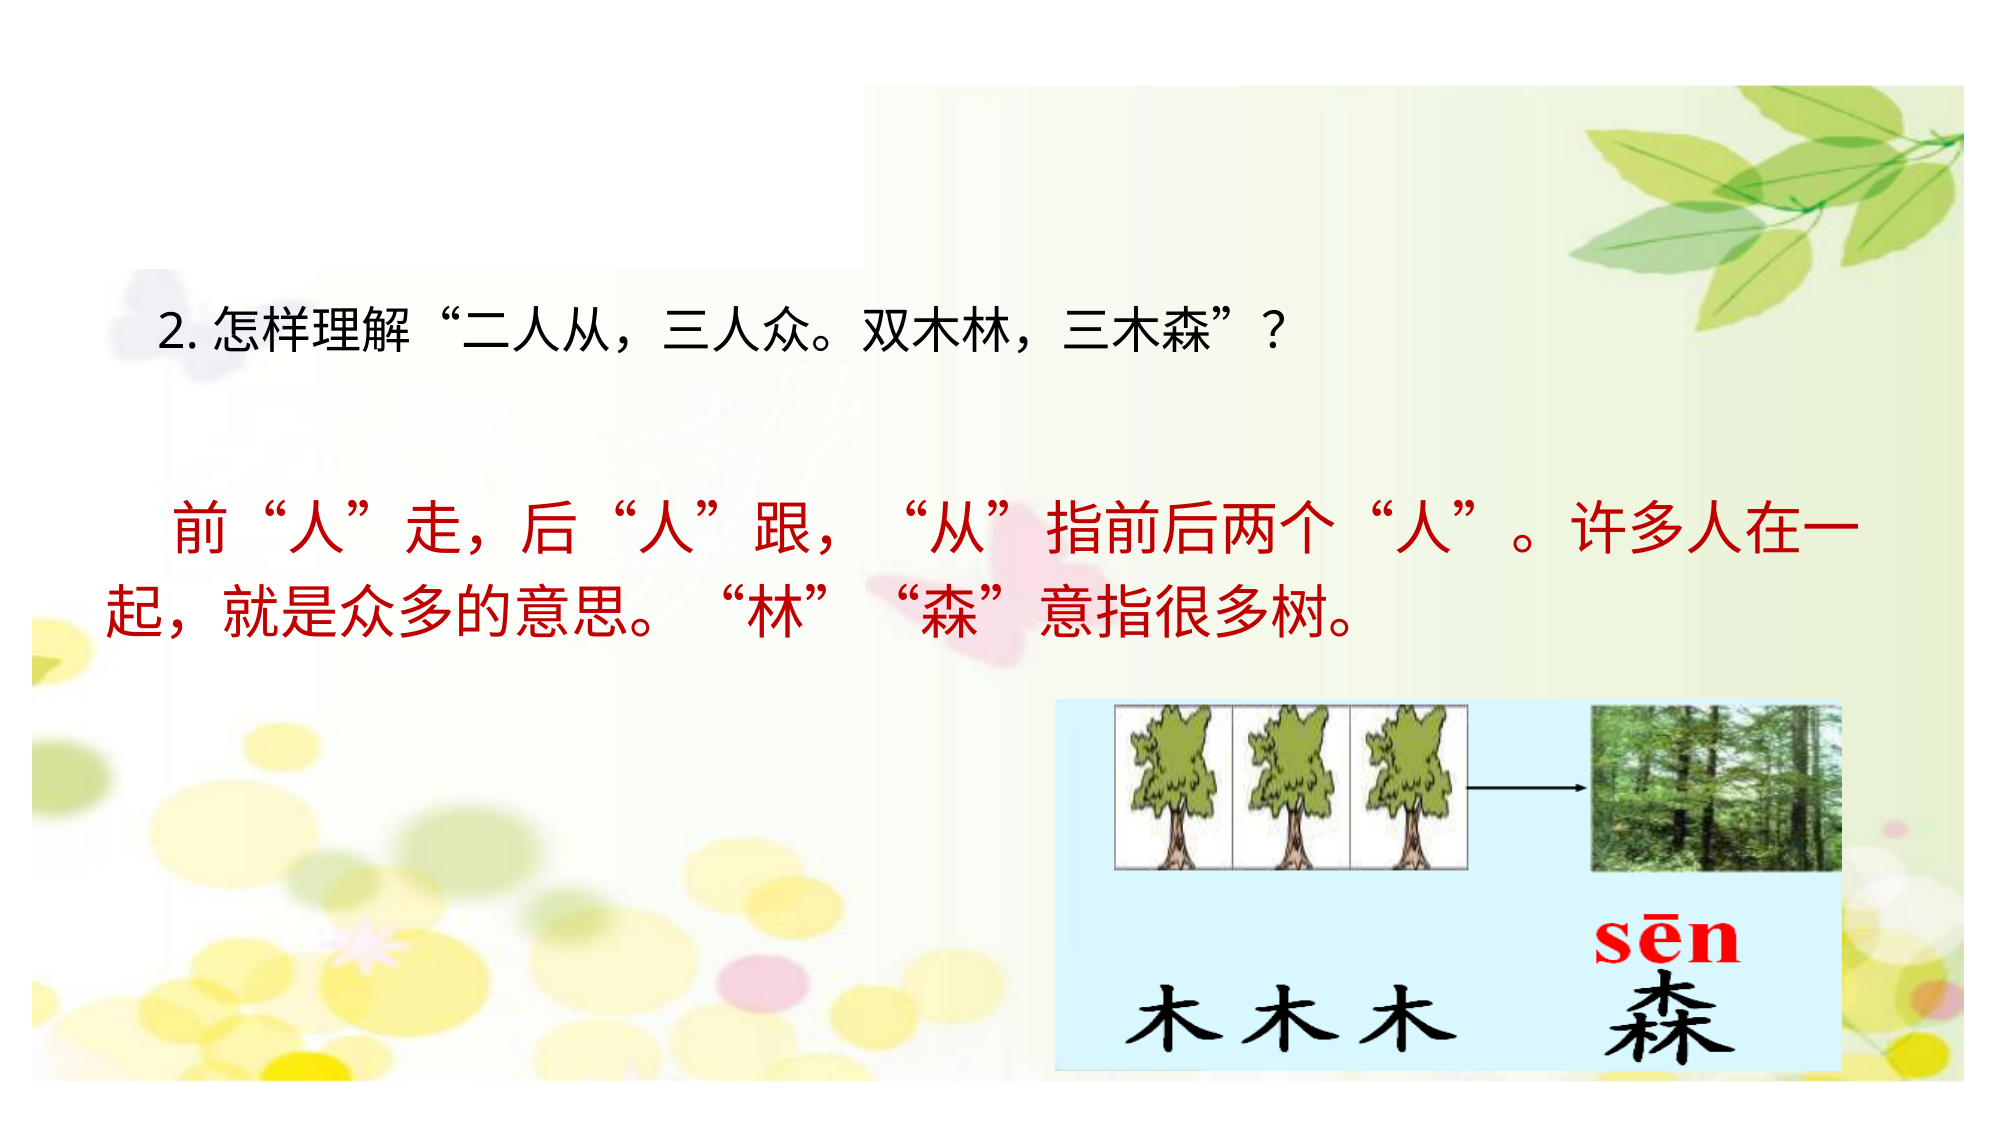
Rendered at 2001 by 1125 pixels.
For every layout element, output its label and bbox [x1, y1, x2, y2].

picture [31, 84, 1964, 1093]
